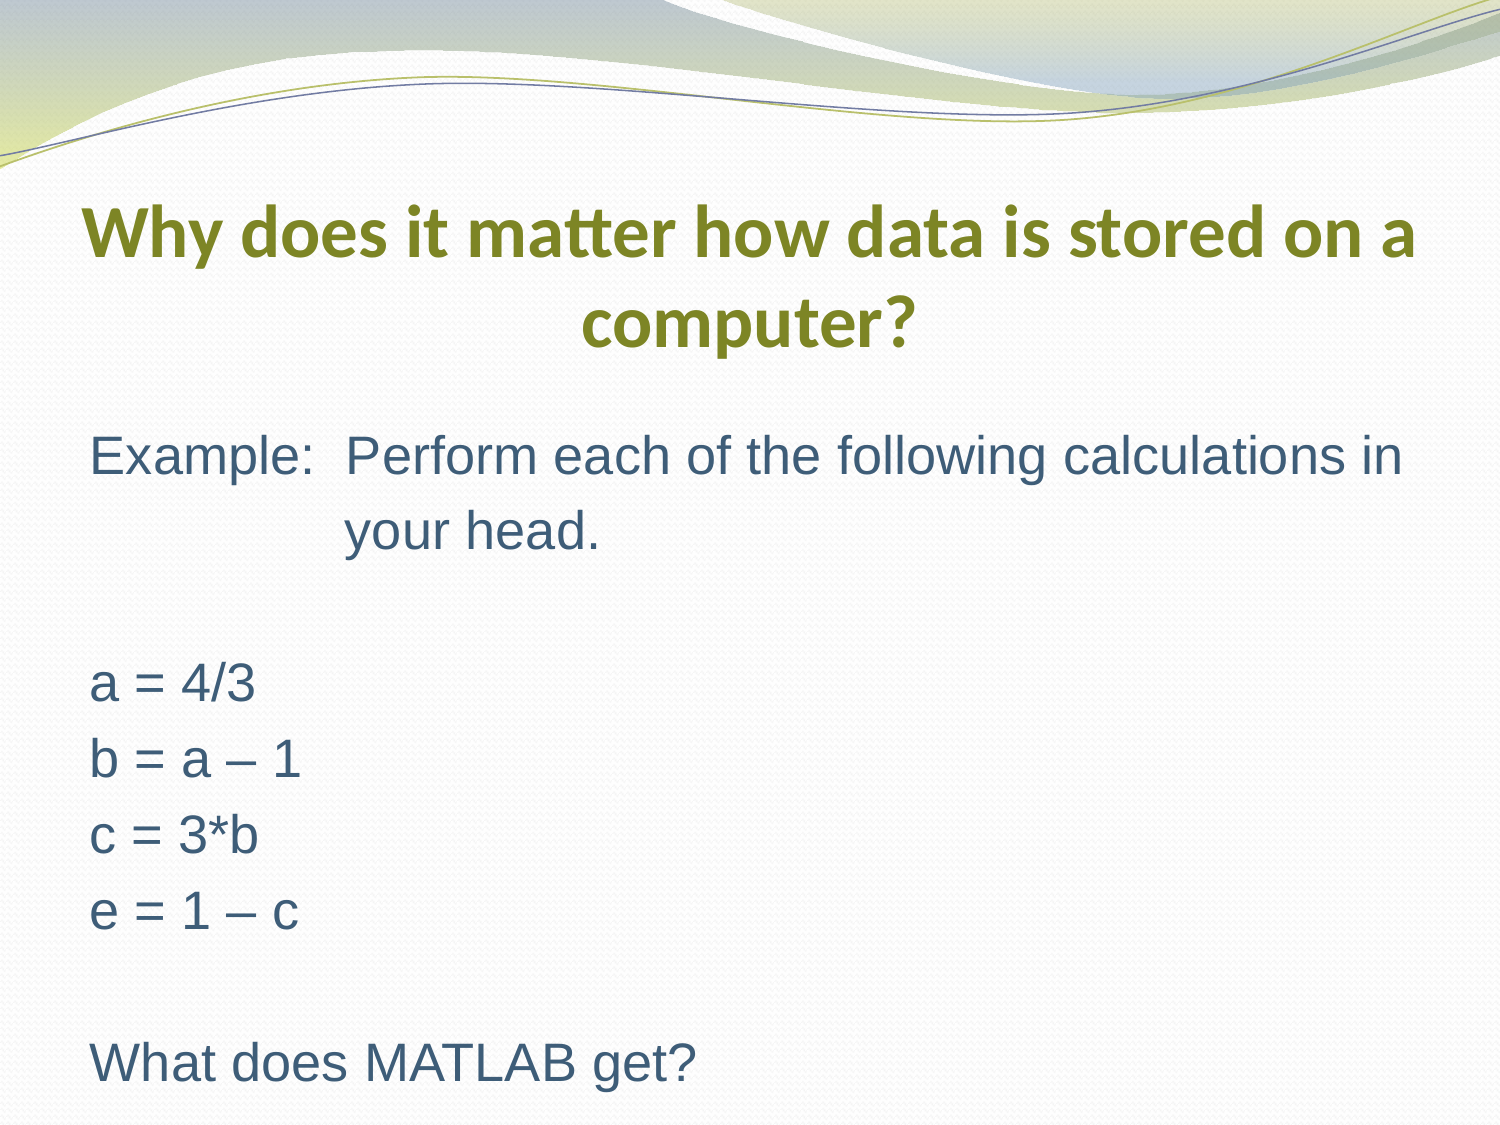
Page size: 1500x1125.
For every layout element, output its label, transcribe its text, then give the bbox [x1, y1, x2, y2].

list Example: Perform each of the following calculations in your head. a = 4/3 b = a – 1 c = 3*b e = 1 – c What does MATLAB get? [75, 412, 1425, 1100]
title Why does it matter how data is stored on a computer? [75, 174, 1425, 363]
